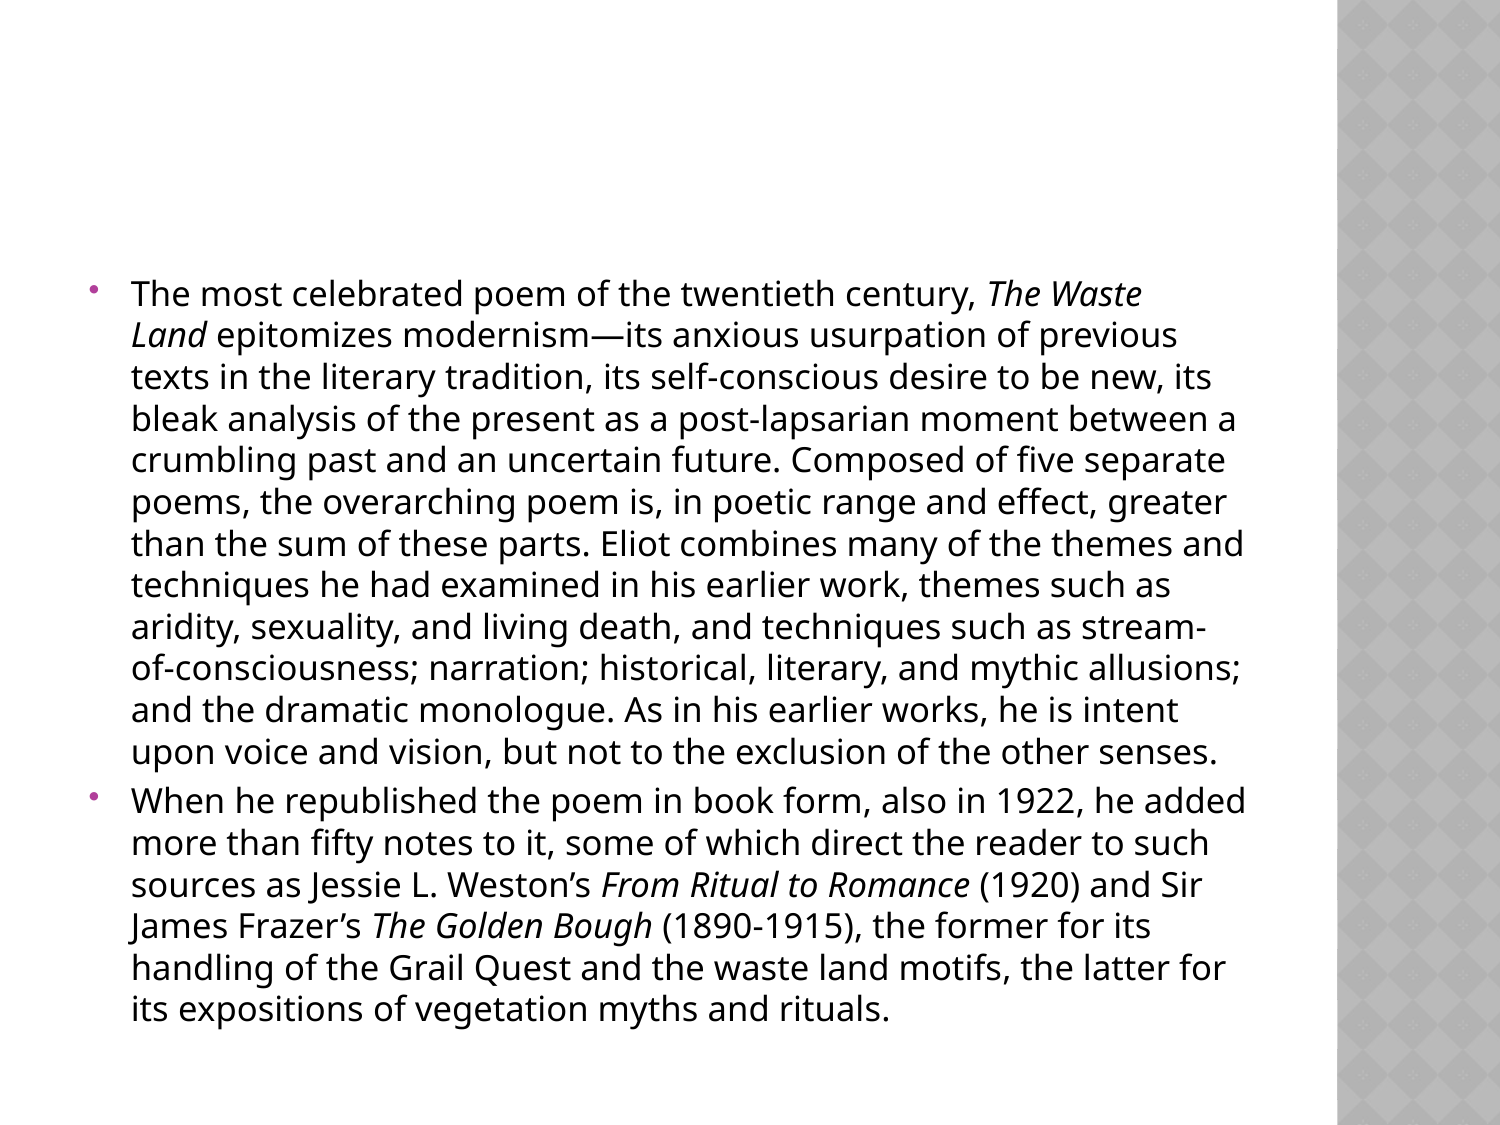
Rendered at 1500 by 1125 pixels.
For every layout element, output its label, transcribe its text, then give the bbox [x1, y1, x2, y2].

list The most celebrated poem of the twentieth century, The Waste Land epitomizes modernism—its anxious usurpation of previous texts in the literary tradition, its self-conscious desire to be new, its bleak analysis of the present as a post-lapsarian moment between a crumbling past and an uncertain future. Composed of five separate poems, the overarching poem is, in poetic range and effect, greater than the sum of these parts. Eliot combines many of the themes and techniques he had examined in his earlier work, themes such as aridity, sexuality, and living death, and techniques such as stream-of-consciousness; narration; historical, literary, and mythic allusions; and the dramatic monologue. As in his earlier works, he is intent upon voice and vision, but not to the exclusion of the other senses. When he republished the poem in book form, also in 1922, he added more than fifty notes to it, some of which direct the reader to such sources as Jessie L. Weston’s From Ritual to Romance (1920) and Sir James Frazer’s The Golden Bough (1890-1915), the former for its handling of the Grail Quest and the waste land motifs, the latter for its expositions of vegetation myths and rituals. [75, 264, 1263, 1059]
